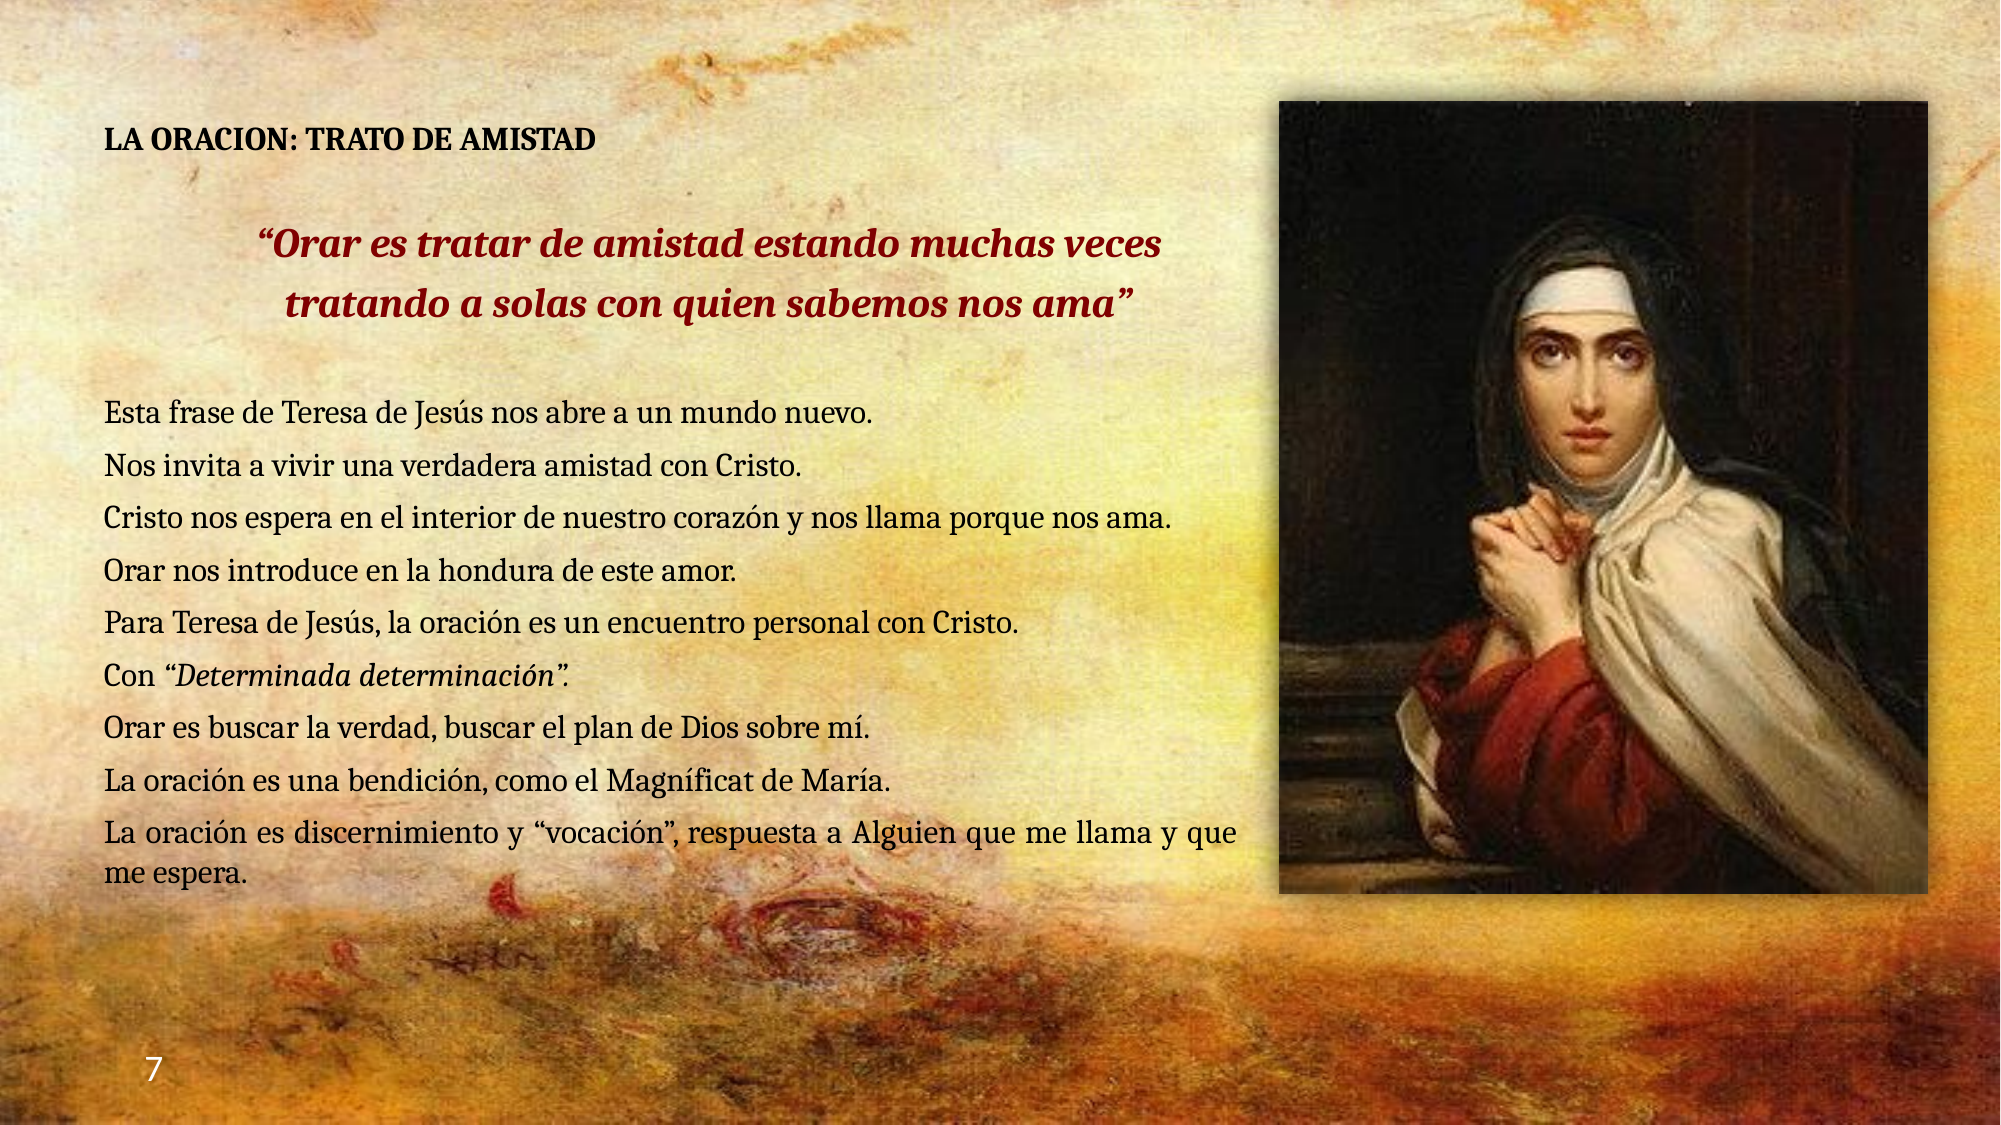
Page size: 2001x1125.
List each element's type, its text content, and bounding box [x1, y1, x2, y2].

text_box 7 [68, 1036, 240, 1097]
list LA ORACION: TRATO DE AMISTAD “Orar es tratar de amistad estando muchas veces tratando a solas con quien sabemos nos ama” Esta frase de Teresa de Jesús nos abre a un mundo nuevo. Nos invita a vivir una verdadera amistad con Cristo. Cristo nos espera en el interior de nuestro corazón y nos llama porque nos ama. Orar nos introduce en la hondura de este amor. Para Teresa de Jesús, la oración es un encuentro personal con Cristo. Con “Determinada determinación”. Orar es buscar la verdad, buscar el plan de Dios sobre mí. La oración es una bendición, como el Magníficat de María. La oración es discernimiento y “vocación”, respuesta a Alguien que me llama y que me espera. [88, 101, 1255, 867]
picture [0, 0, 2001, 1125]
